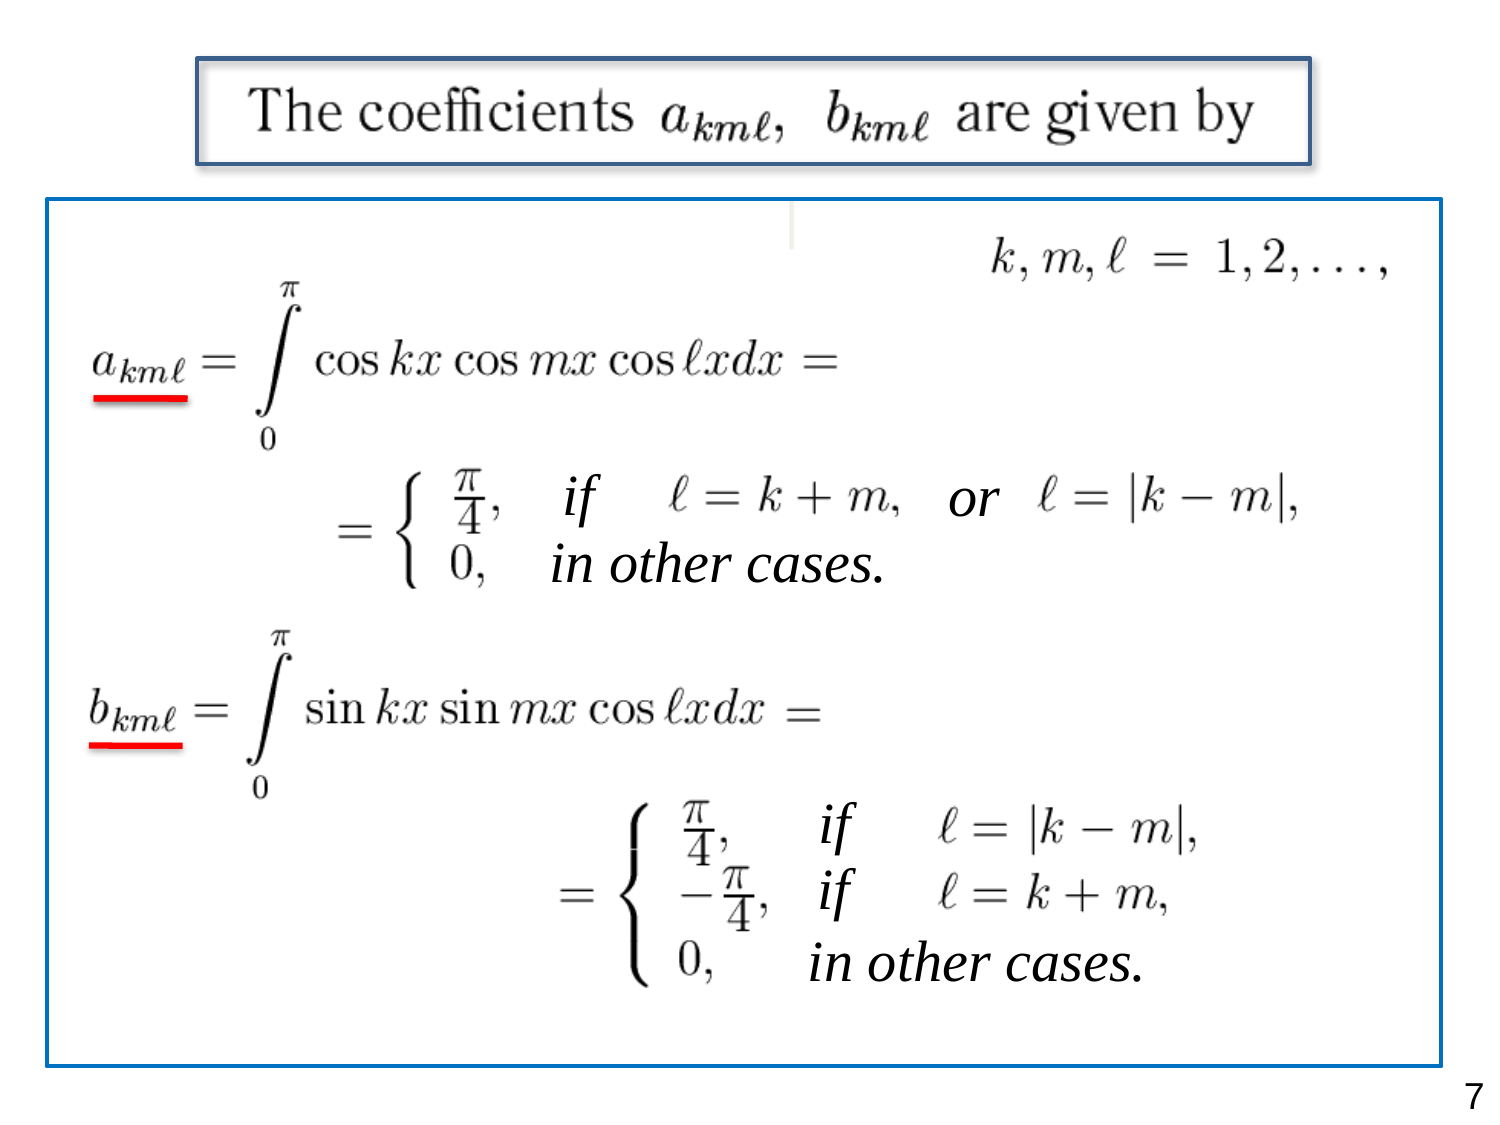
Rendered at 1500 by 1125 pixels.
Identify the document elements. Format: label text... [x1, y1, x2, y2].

picture [46, 198, 1454, 1044]
text_box [195, 56, 1312, 166]
text_box 7 [1449, 1064, 1500, 1124]
picture [234, 72, 1278, 165]
text_box [45, 1048, 1443, 1068]
